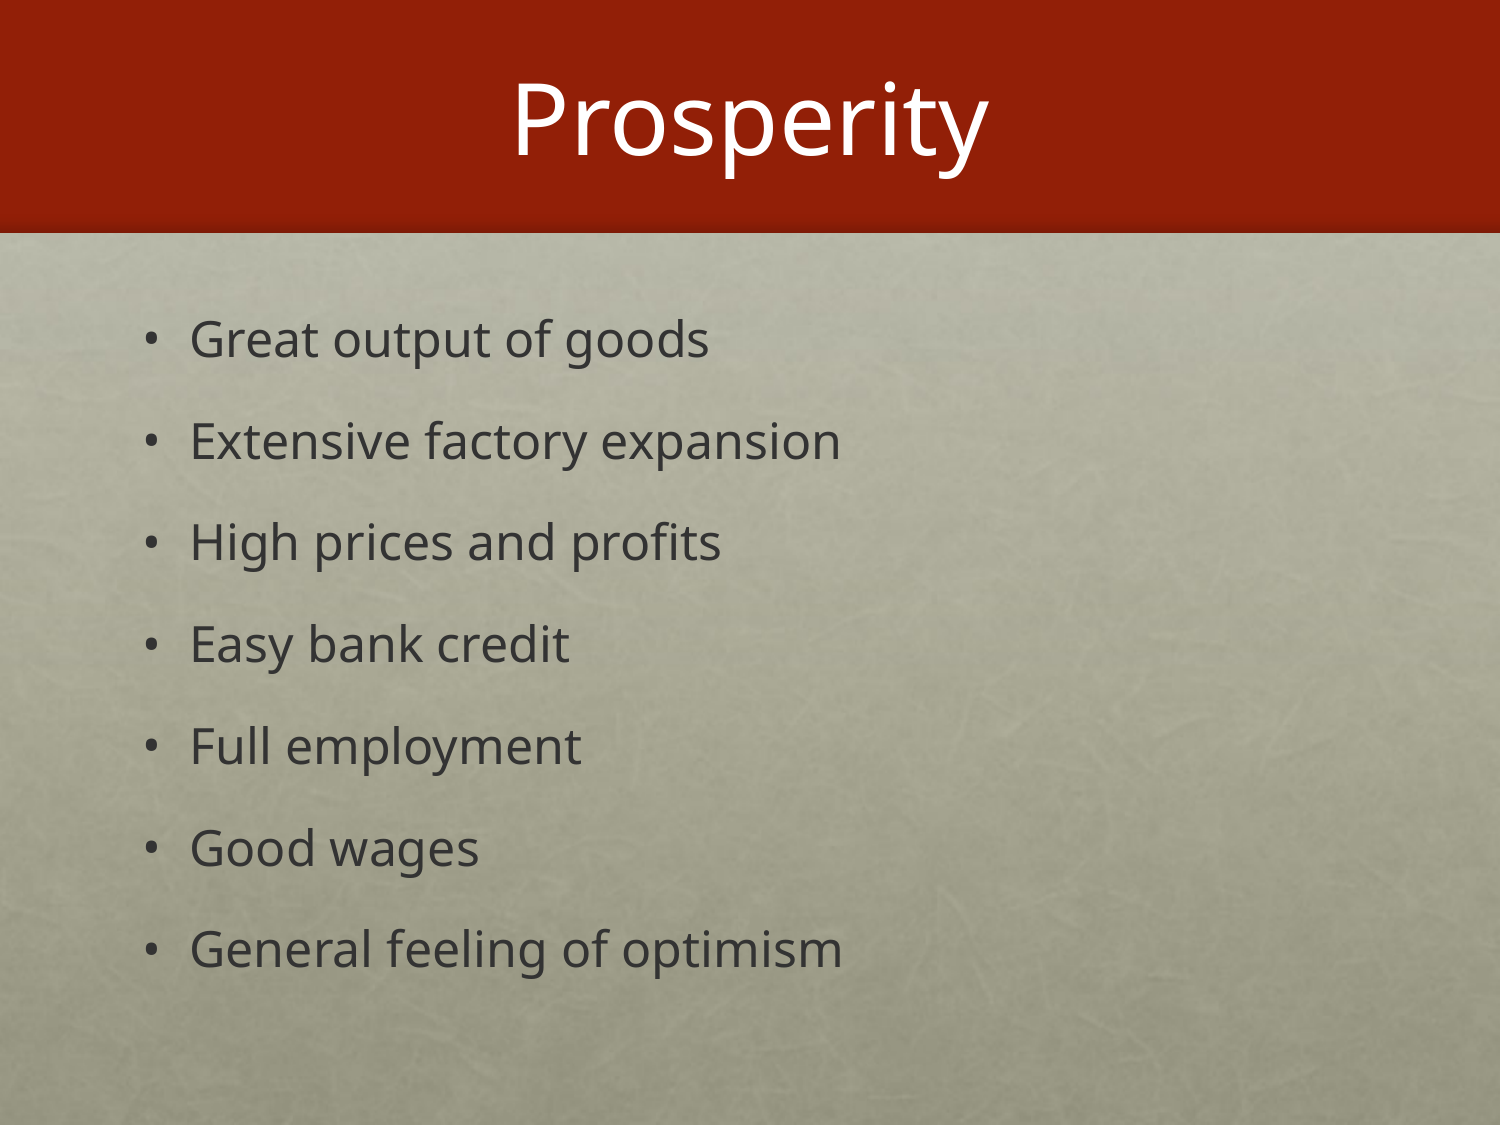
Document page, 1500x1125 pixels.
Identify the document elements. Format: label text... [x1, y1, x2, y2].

title Prosperity [127, 10, 1372, 221]
list Great output of goods Extensive factory expansion High prices and profits Easy bank credit Full employment Good wages General feeling of optimism [127, 299, 1372, 1005]
picture [0, 214, 1500, 1125]
